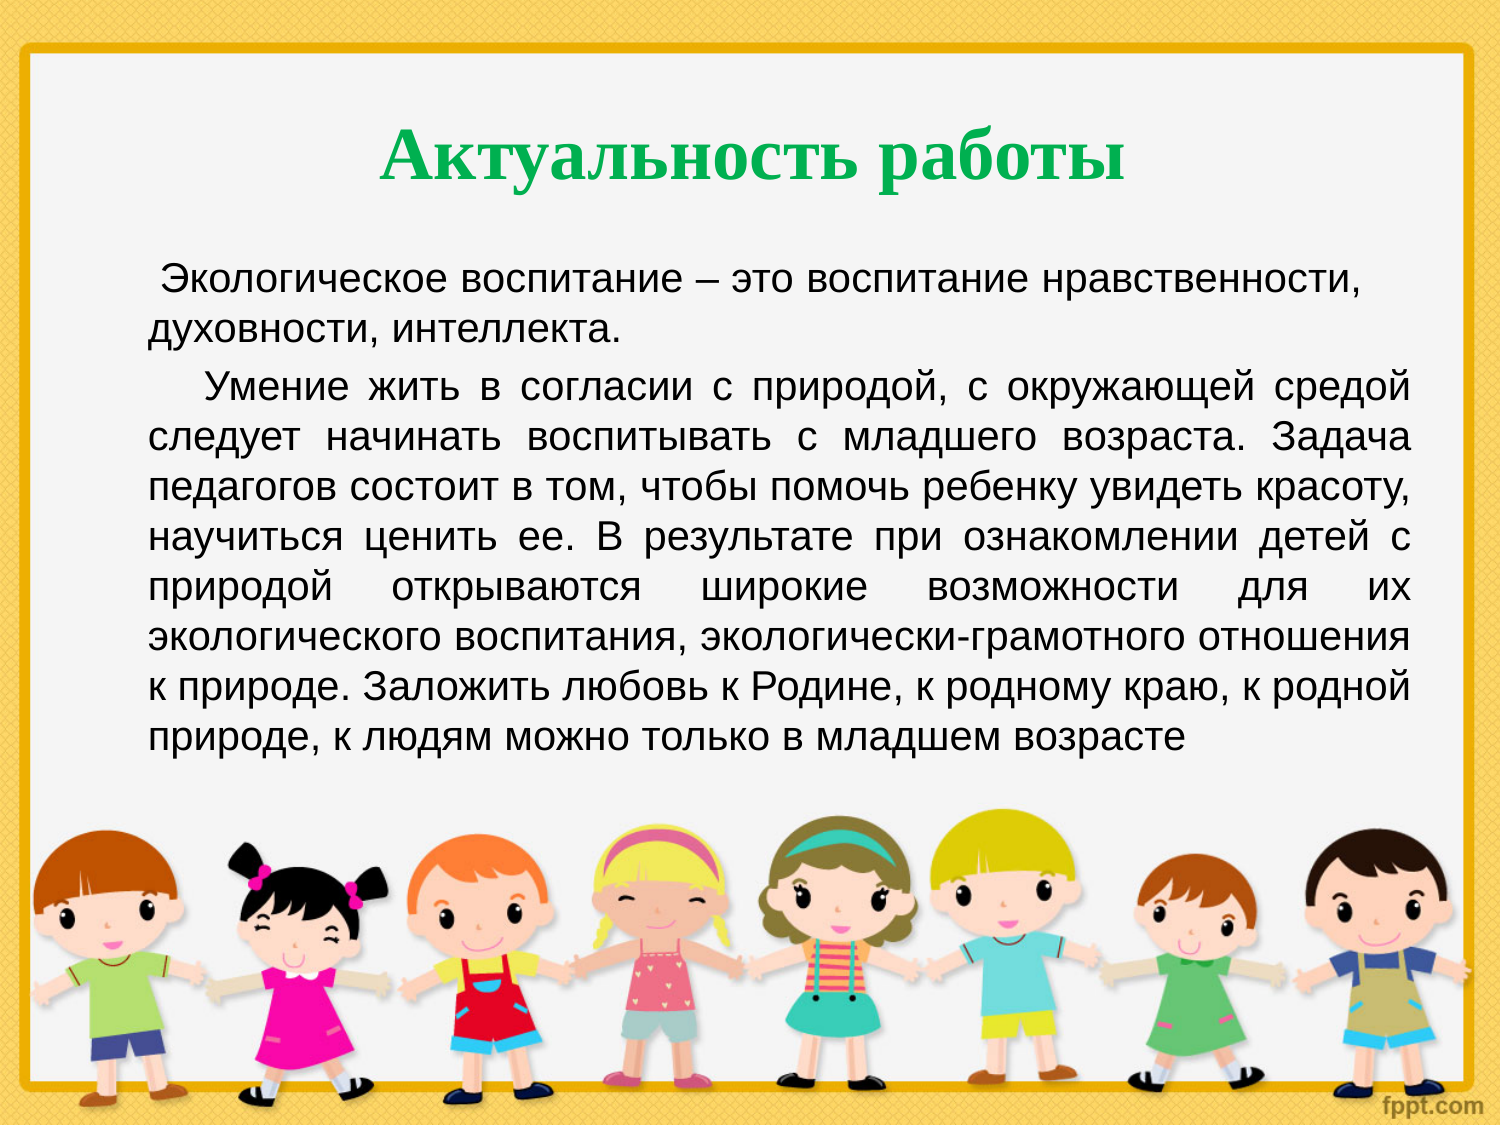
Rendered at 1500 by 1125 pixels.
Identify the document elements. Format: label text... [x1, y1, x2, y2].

picture [0, 0, 1500, 1125]
title Актуальность работы [77, 55, 1429, 244]
list Экологическое воспитание – это воспитание нравственности, духовности, интеллекта. Умение жить в согласии с природой, с окружающей средой следует начинать воспитывать с младшего возраста. Задача педагогов состоит в том, чтобы помочь ребенку увидеть красоту, научиться ценить ее. В результате при ознакомлении детей с природой открываются широкие возможности для их экологического воспитания, экологически-грамотного отношения к природе. Заложить любовь к Родине, к родному краю, к родной природе, к людям можно только в младшем возрасте [76, 184, 1427, 965]
